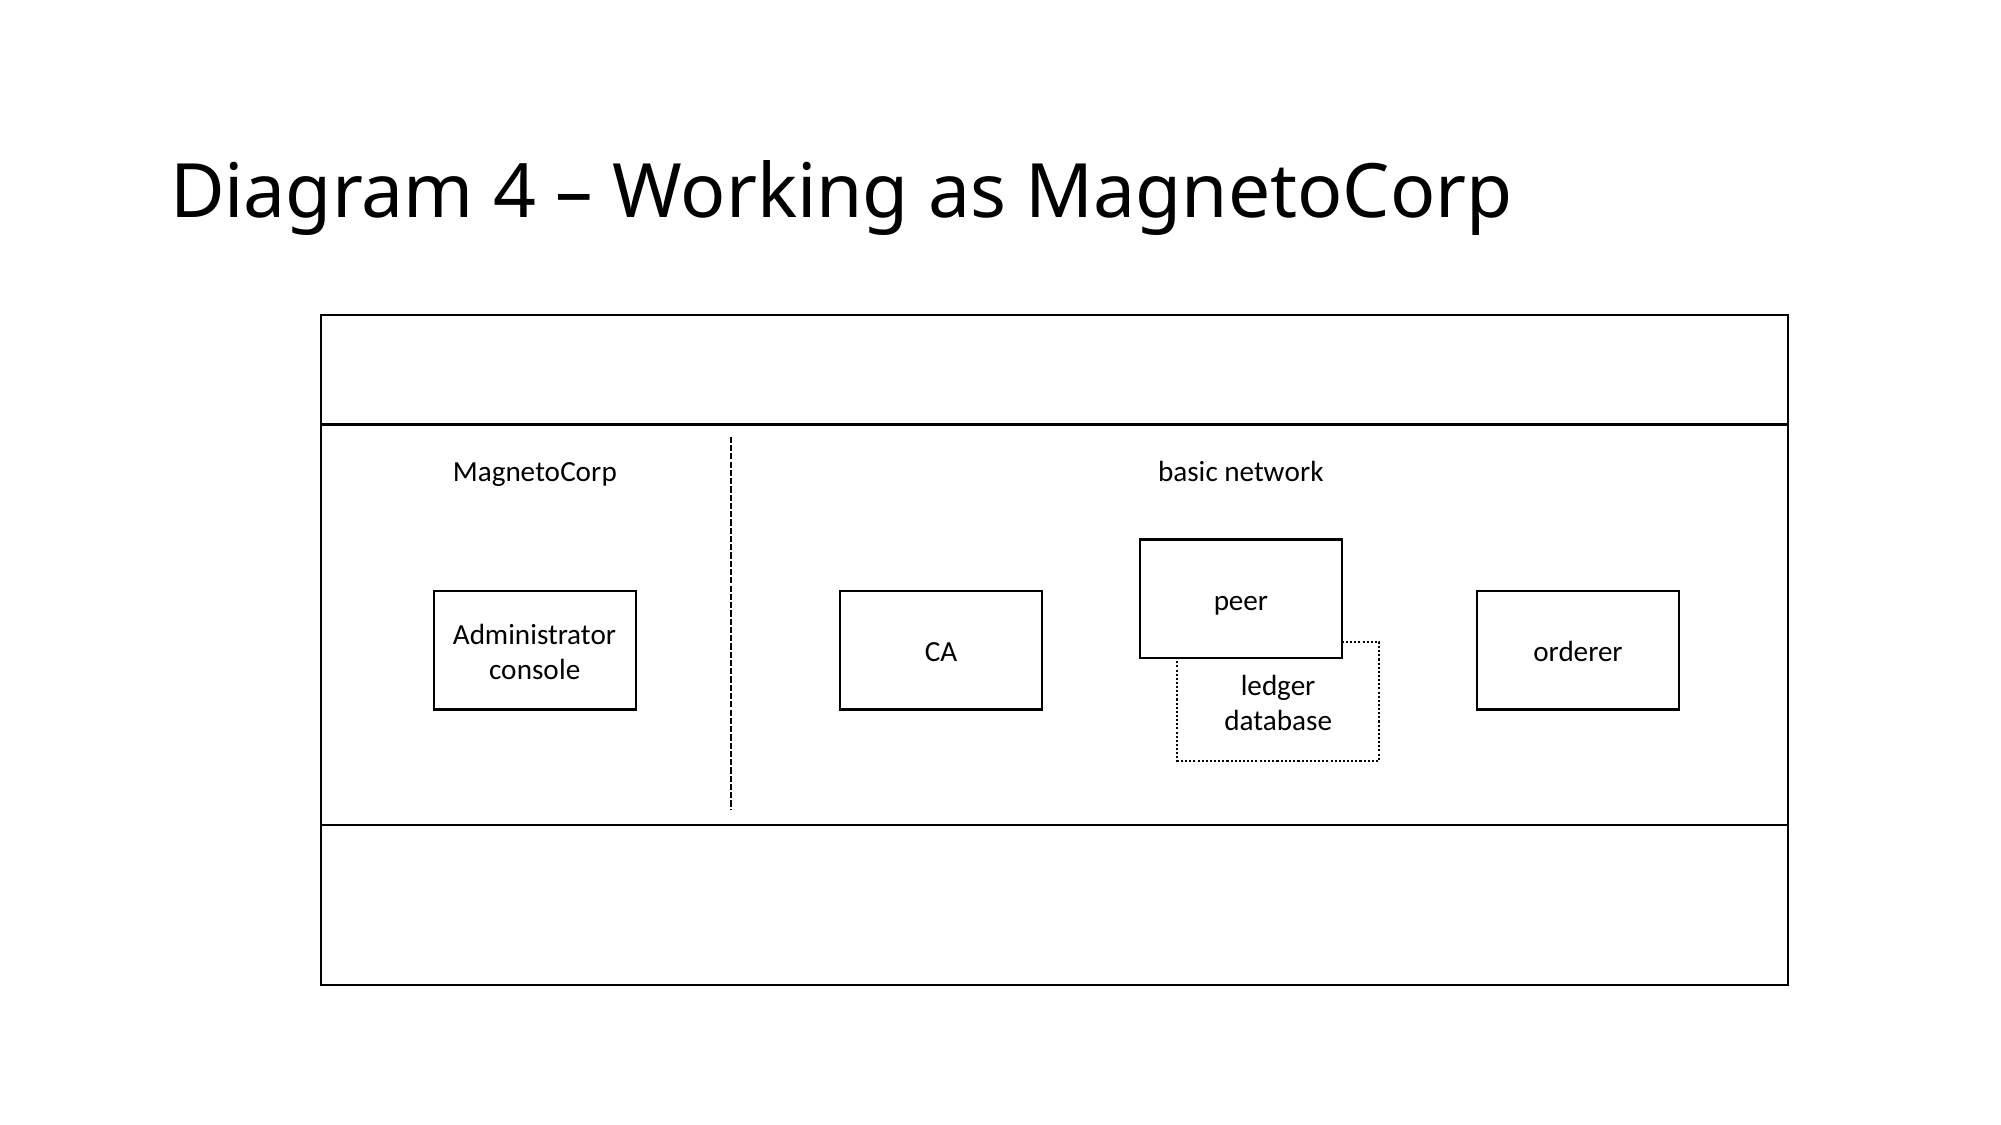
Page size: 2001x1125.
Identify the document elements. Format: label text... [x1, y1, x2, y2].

text_box [320, 826, 1788, 986]
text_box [839, 539, 1680, 762]
text_box MagnetoCorp [445, 444, 625, 495]
text_box [320, 315, 1788, 423]
text_box Administrator console [433, 590, 636, 710]
text_box Diagram 4 – Working as MagnetoCorp [162, 84, 1888, 303]
text_box basic network [1150, 444, 1332, 495]
text_box [320, 425, 1788, 824]
